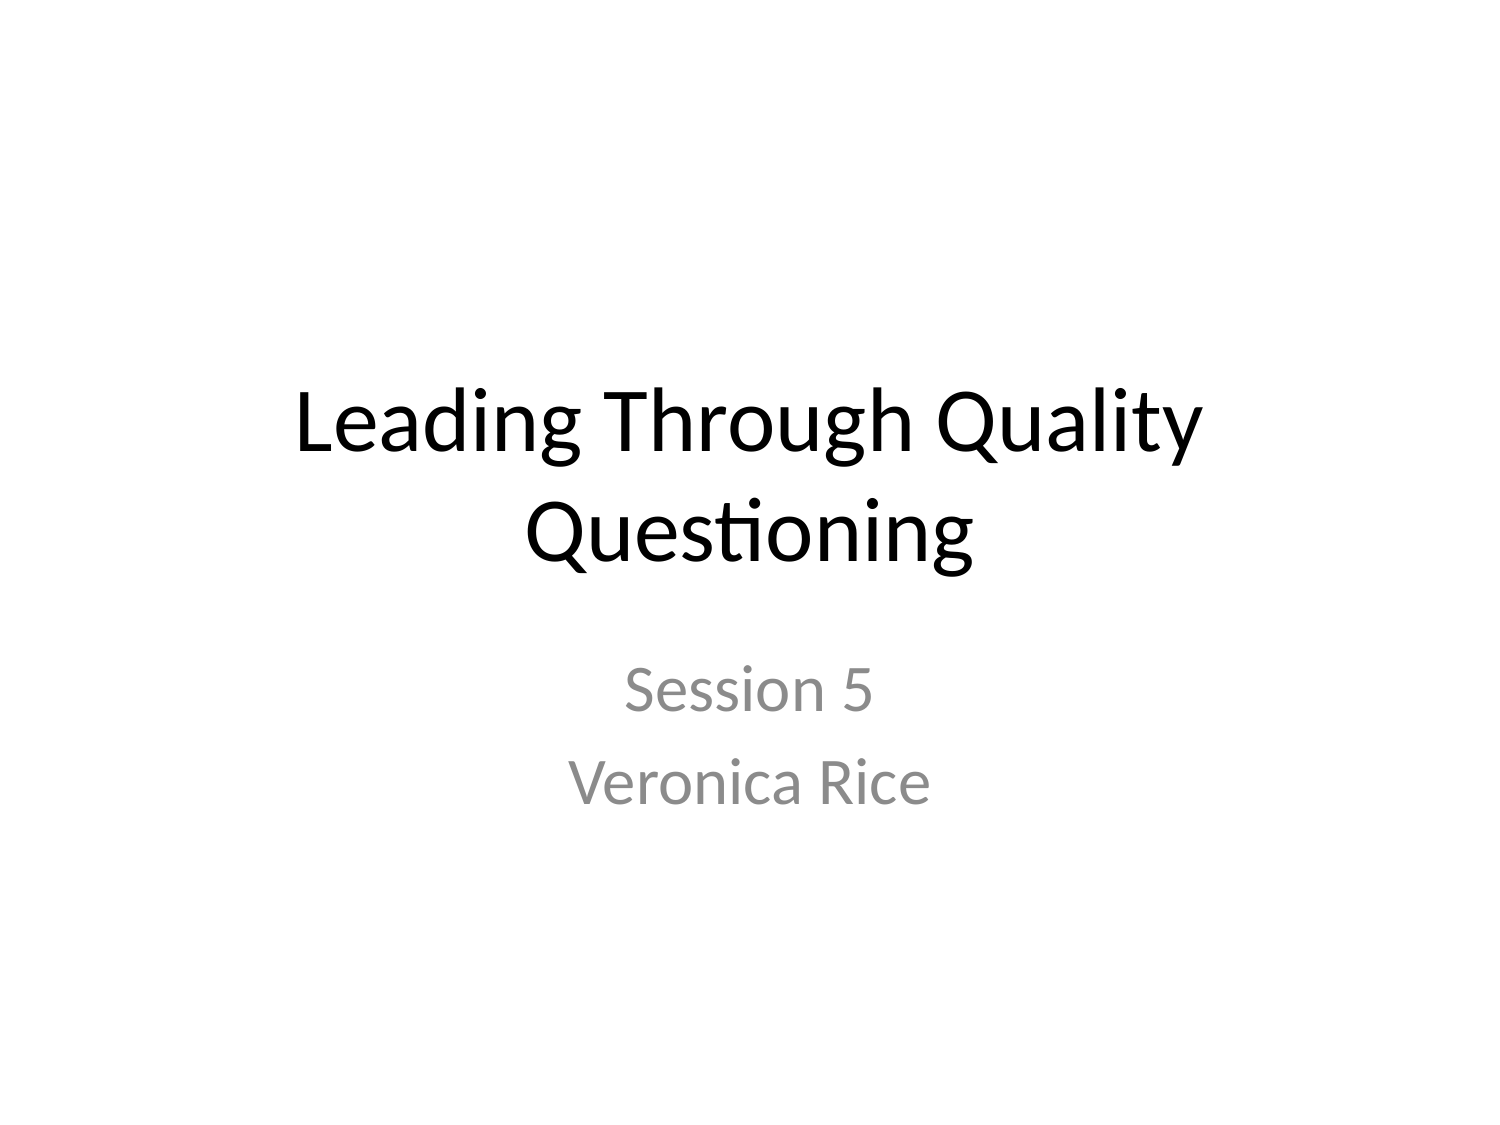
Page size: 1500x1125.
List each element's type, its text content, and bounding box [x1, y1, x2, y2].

title Leading Through Quality Questioning [112, 349, 1388, 591]
subtitle Session 5 Veronica Rice [225, 637, 1275, 925]
